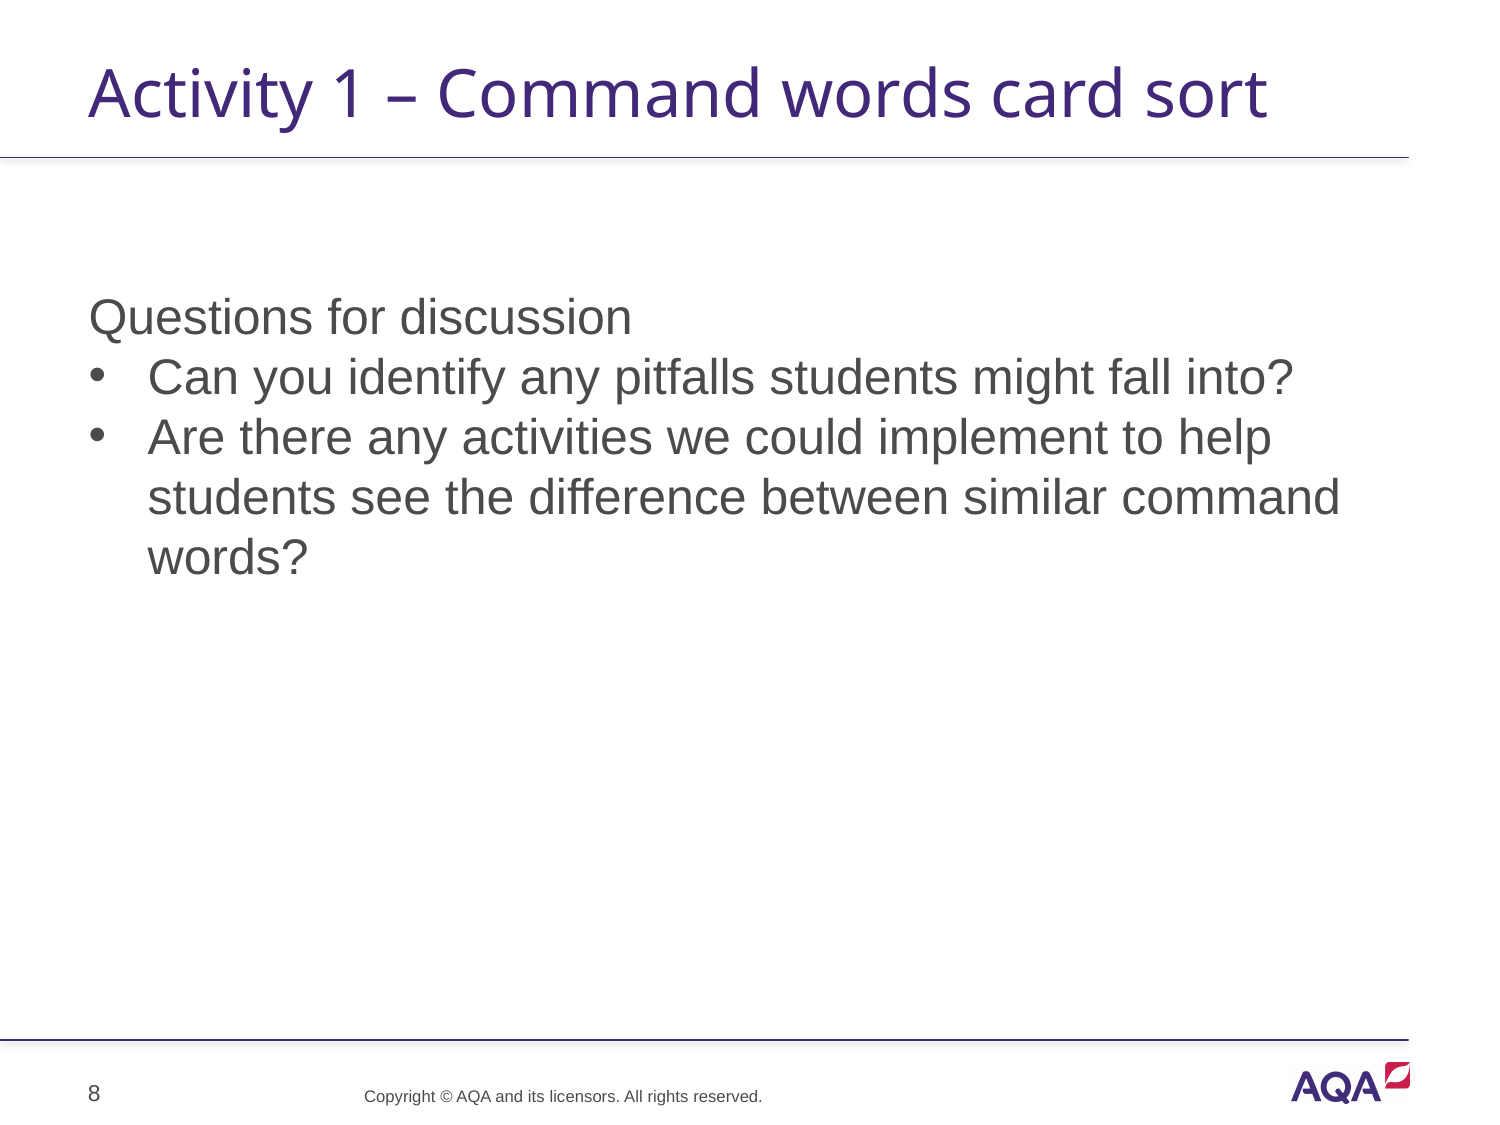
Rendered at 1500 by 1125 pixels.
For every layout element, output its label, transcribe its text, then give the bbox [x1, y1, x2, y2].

picture [1291, 1062, 1410, 1104]
slide_number 8 [72, 1062, 188, 1123]
title Activity 1 – Command words card sort [88, 72, 1409, 144]
footer Copyright © AQA and its licensors. All rights reserved. [324, 1084, 764, 1124]
list Questions for discussion Can you identify any pitfalls students might fall into? Are there any activities we could implement to help students see the difference between similar command words? [88, 284, 1409, 1007]
